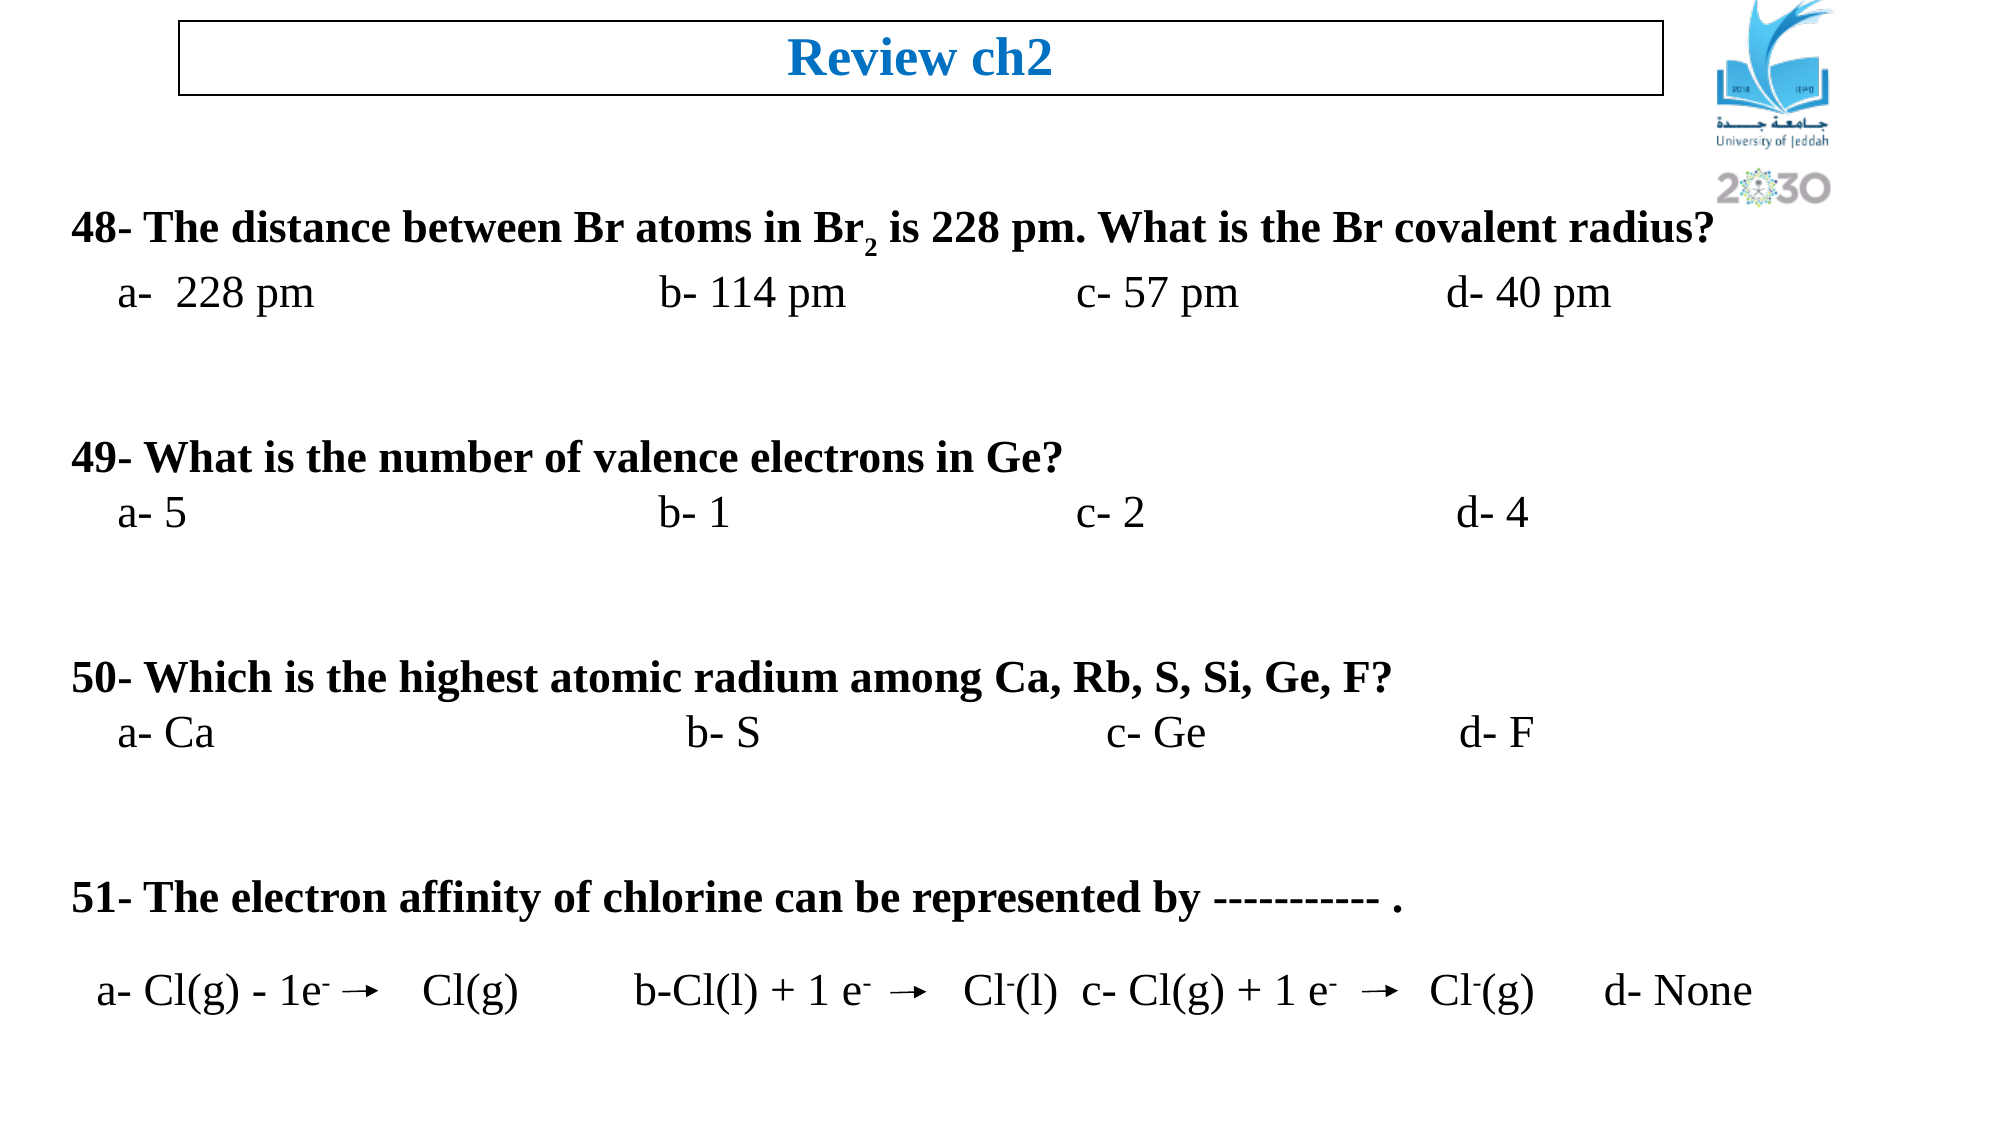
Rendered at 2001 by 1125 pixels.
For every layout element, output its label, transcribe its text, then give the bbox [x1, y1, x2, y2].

text_box [890, 985, 927, 999]
picture [1697, 0, 1851, 213]
text_box [342, 984, 379, 998]
text_box [1362, 984, 1399, 998]
text_box a- Cl(g) - 1e- Cl(g) b-Cl(l) + 1 e- Cl-(l) c- Cl(g) + 1 e- Cl-(g) d- None [35, 897, 1780, 1023]
text_box Review ch2 [178, 20, 1664, 96]
text_box 48- The distance between Br atoms in Br2 is 228 pm. What is the Br covalent radius? a- 228 pm b- 114 pm c- 57 pm d- 40 pm 49- What is the number of valence electrons in Ge? a- 5 b- 1 c- 2 d- 4 50- Which is the highest atomic radium among Ca, Rb, S, Si, Ge, F? a- Ca b- S c- Ge d- F 51- The electron affinity of chlorine can be represented by ----------- . [56, 189, 1732, 929]
